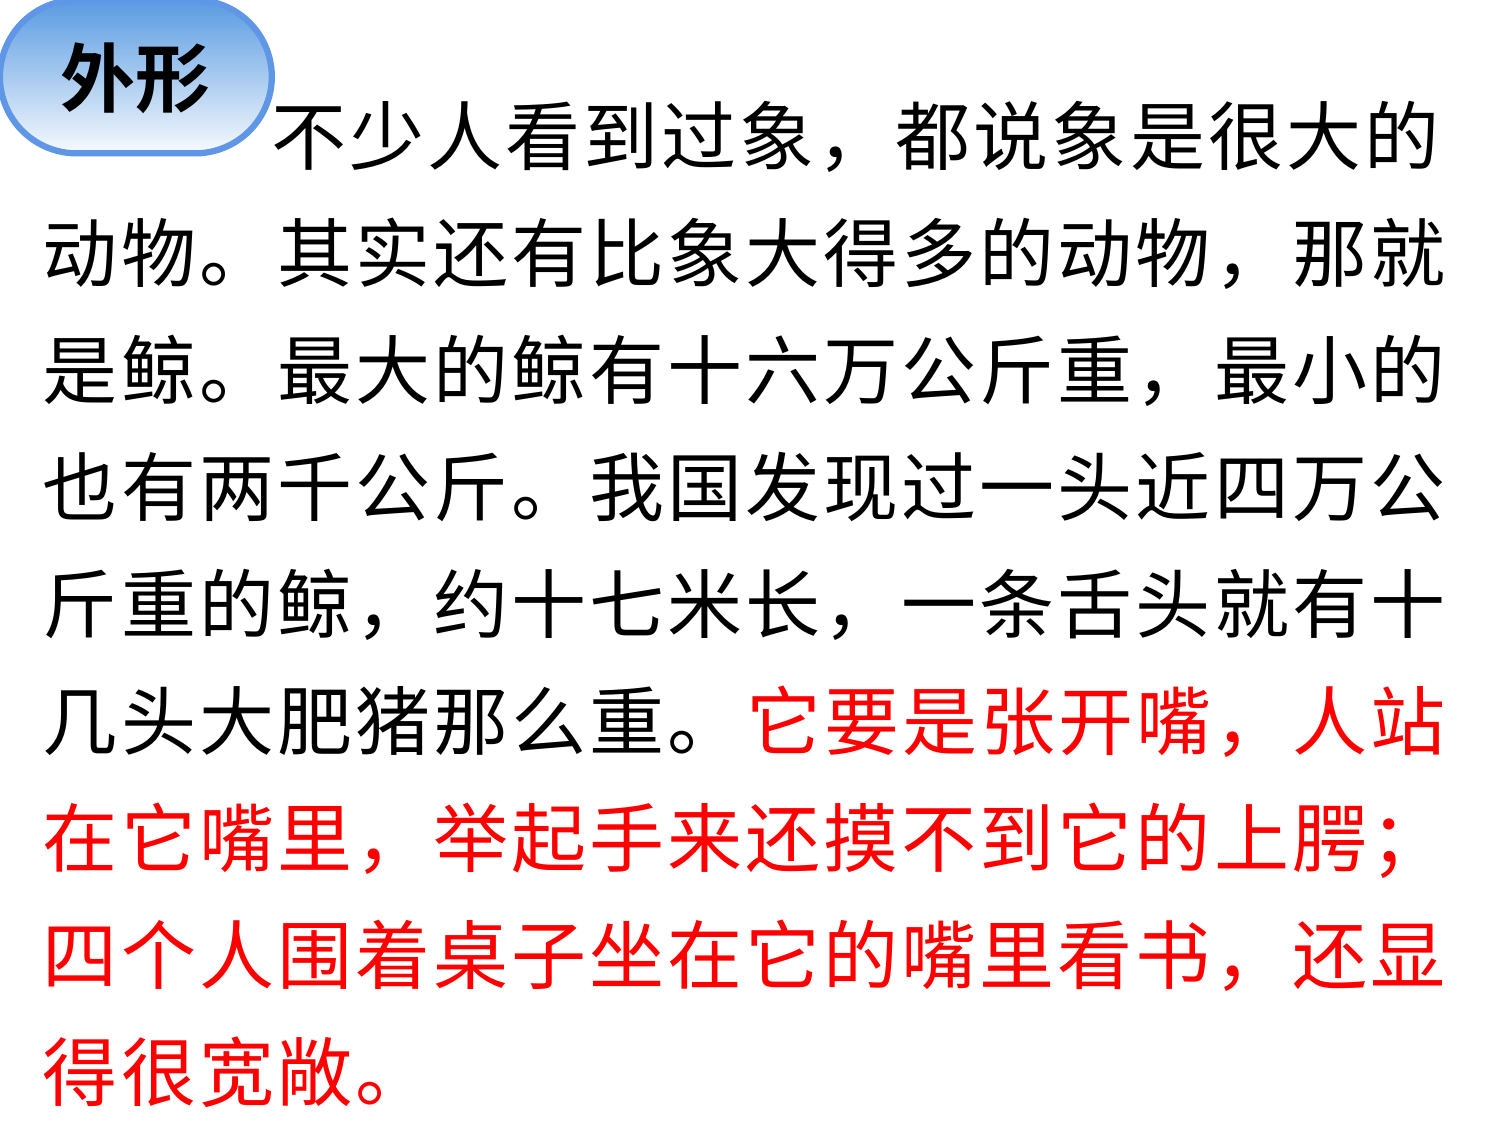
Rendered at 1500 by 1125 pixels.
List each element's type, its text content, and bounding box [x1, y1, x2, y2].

list 不少人看到过象，都说象是很大的动物。其实还有比象大得多的动物，那就是鲸。最大的鲸有十六万公斤重，最小的也有两千公斤。我国发现过一头近四万公斤重的鲸，约十七米长，一条舌头就有十几头大肥猪那么重。它要是张开嘴，人站在它嘴里，举起手来还摸不到它的上腭；四个人围着桌子坐在它的嘴里看书，还显得很宽敞。 [0, 55, 1471, 1124]
text_box 外形 [3, 0, 269, 55]
